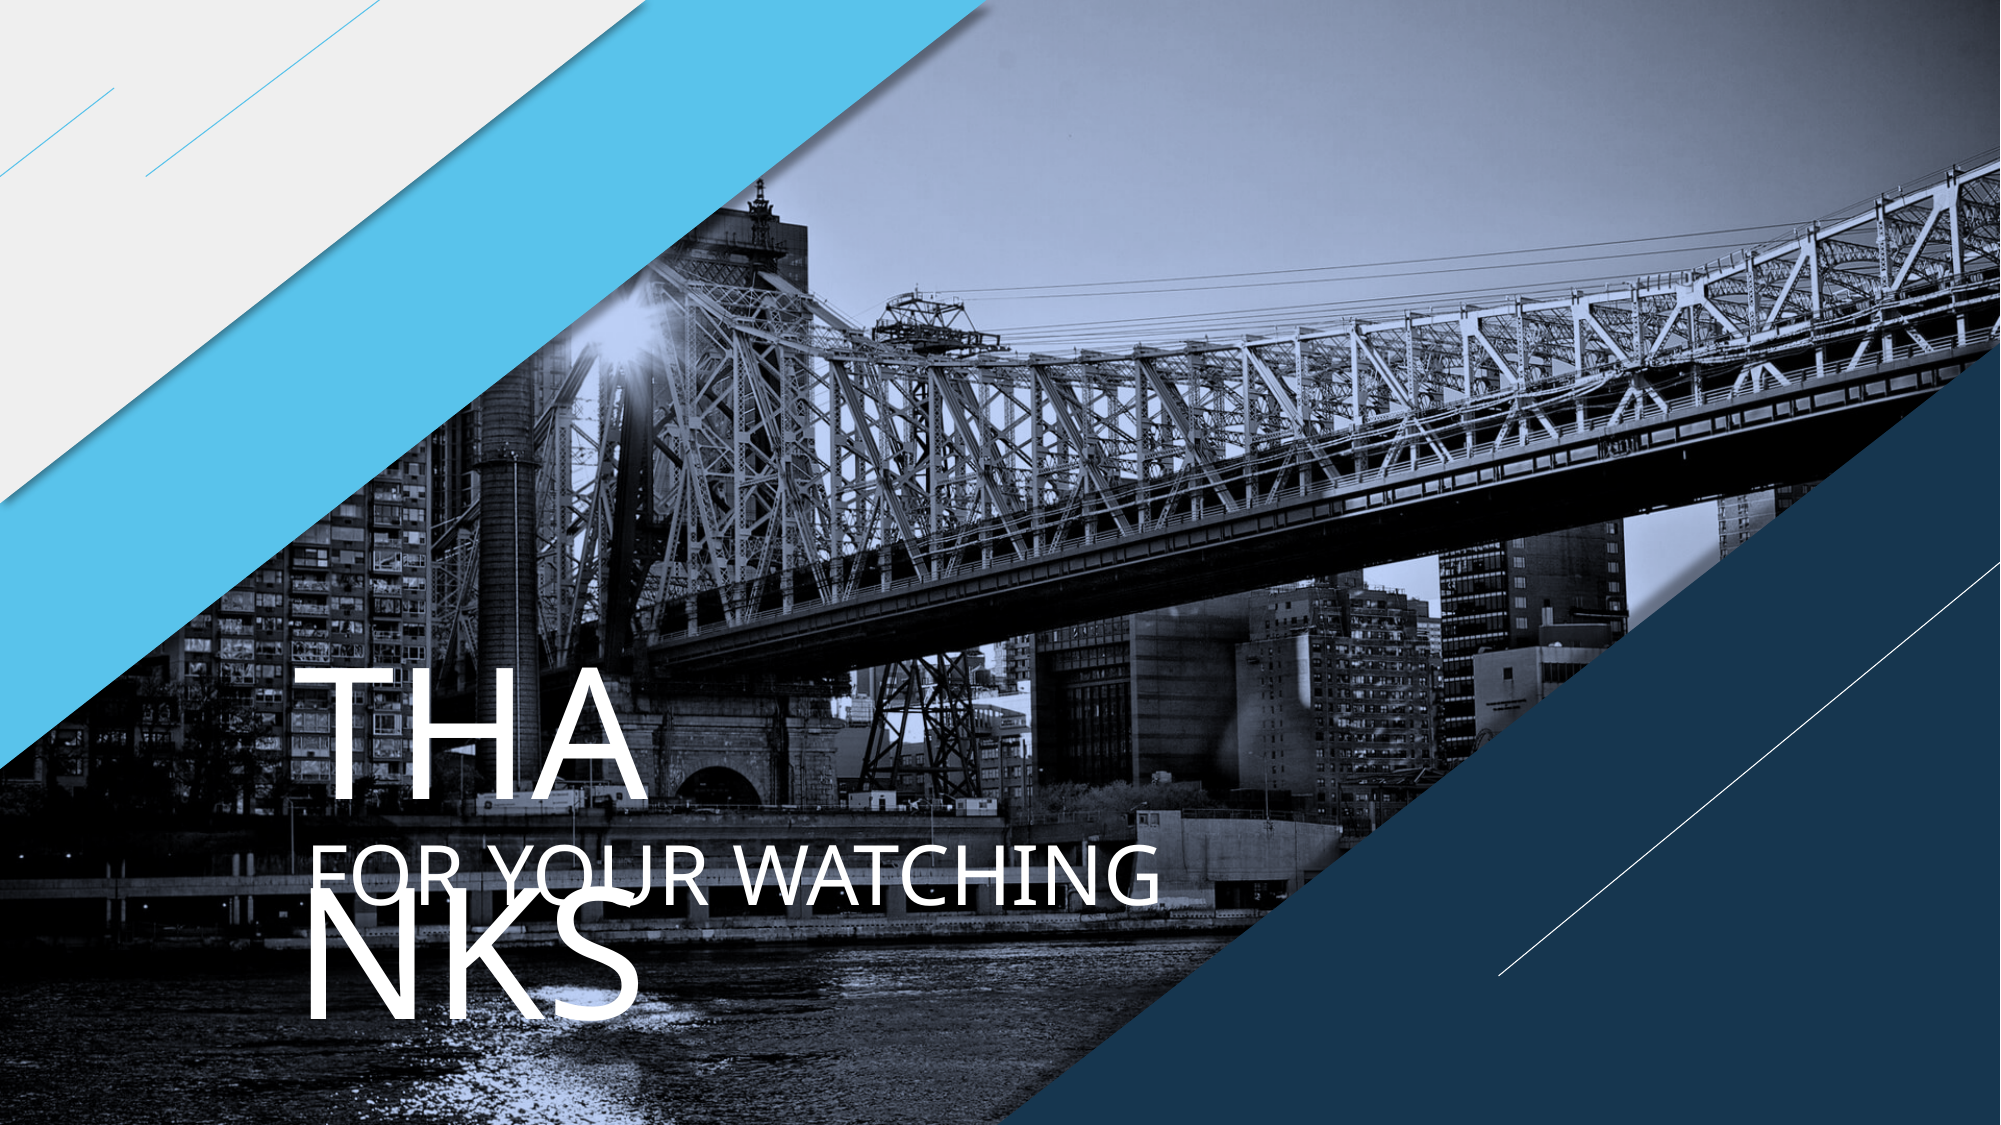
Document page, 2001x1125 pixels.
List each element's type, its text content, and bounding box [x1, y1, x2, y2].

text_box THANKS [278, 609, 764, 1064]
text_box FOR YOUR WATCHING [291, 814, 1443, 930]
